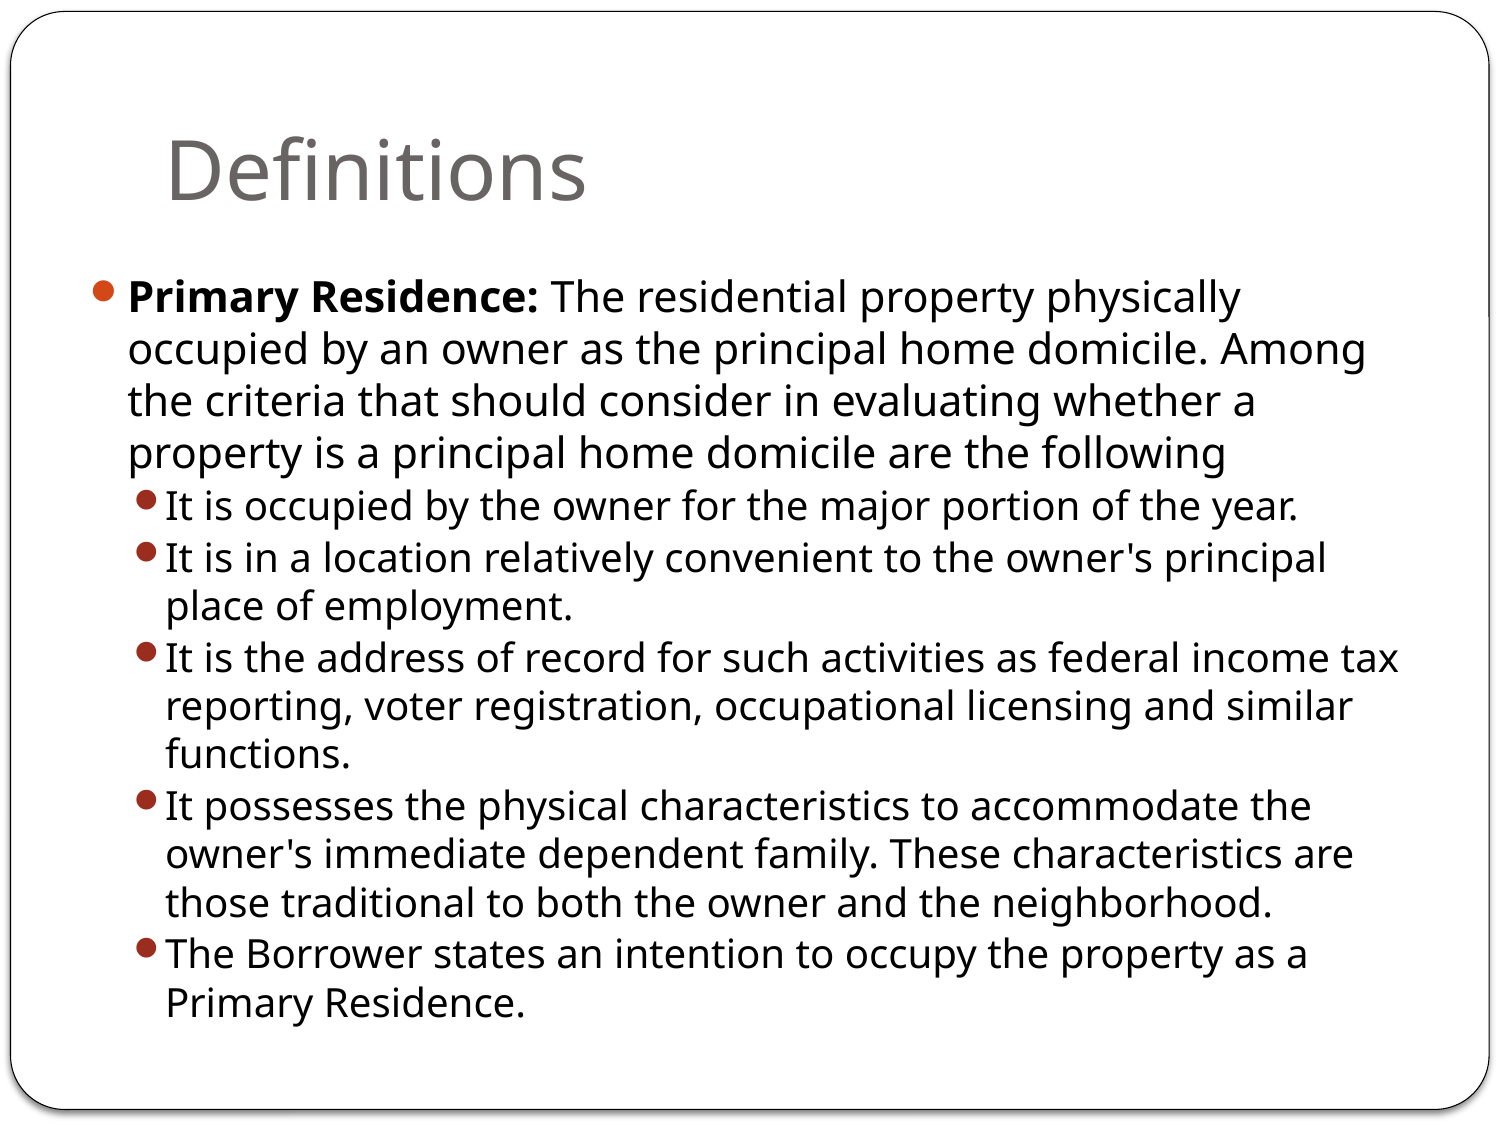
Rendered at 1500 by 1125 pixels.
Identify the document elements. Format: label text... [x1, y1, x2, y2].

list Primary Residence: The residential property physically occupied by an owner as the principal home domicile. Among the criteria that should consider in evaluating whether a property is a principal home domicile are the following It is occupied by the owner for the major portion of the year. It is in a location relatively convenient to the owner's principal place of employment. It is the address of record for such activities as federal income tax reporting, voter registration, occupational licensing and similar functions. It possesses the physical characteristics to accommodate the owner's immediate dependent family. These characteristics are those traditional to both the owner and the neighborhood. The Borrower states an intention to occupy the property as a Primary Residence. [75, 262, 1425, 1063]
title Definitions [150, 45, 1425, 233]
